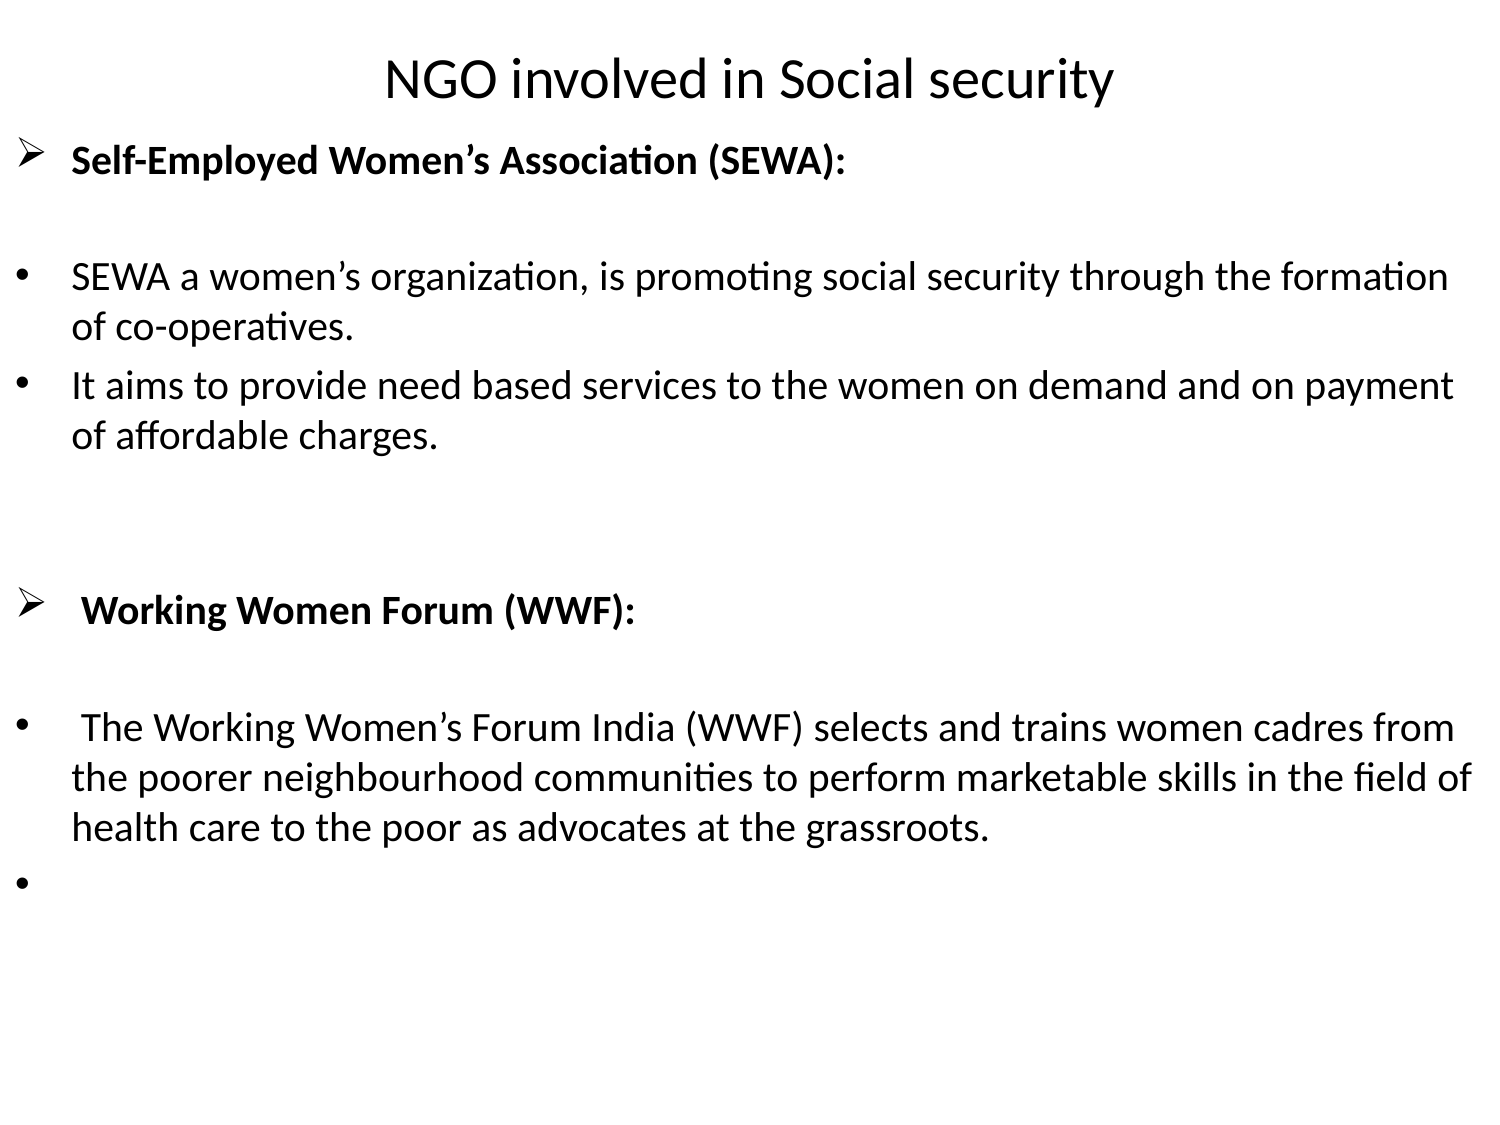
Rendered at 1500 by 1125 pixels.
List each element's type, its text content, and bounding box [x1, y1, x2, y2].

title NGO involved in Social security [75, 45, 1425, 125]
list Self-Employed Women’s Association (SEWA): SEWA a women’s organization, is promoting social security through the formation of co-operatives. It aims to provide need based services to the women on demand and on payment of affordable charges. Working Women Forum (WWF): The Working Women’s Forum India (WWF) selects and trains women cadres from the poorer neighbourhood communities to perform marketable skills in the field of health care to the poor as advocates at the grassroots. [0, 125, 1500, 1125]
